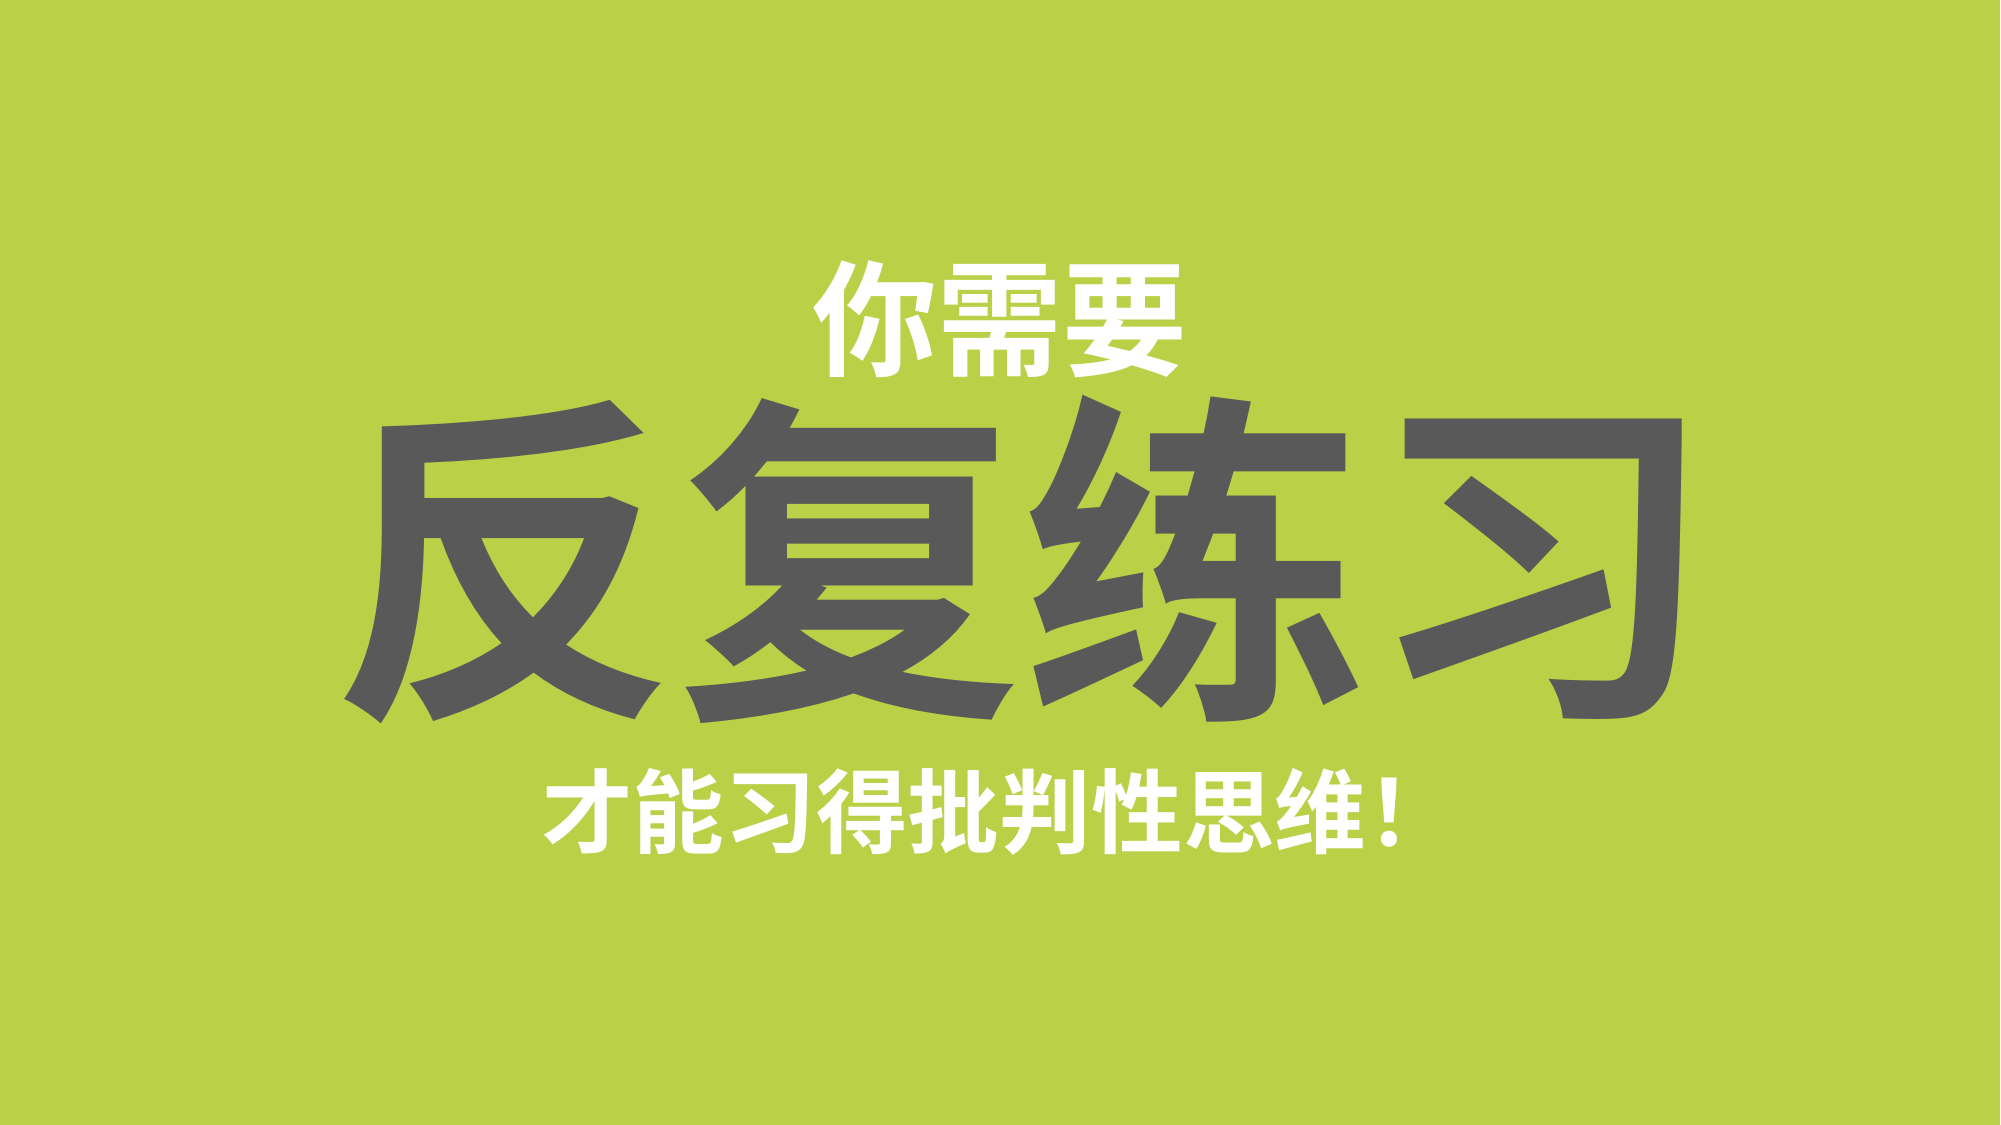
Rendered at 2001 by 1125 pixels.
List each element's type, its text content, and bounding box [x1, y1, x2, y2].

title 你需要 反复练习 才能习得批判性思维！ [137, 453, 1863, 672]
